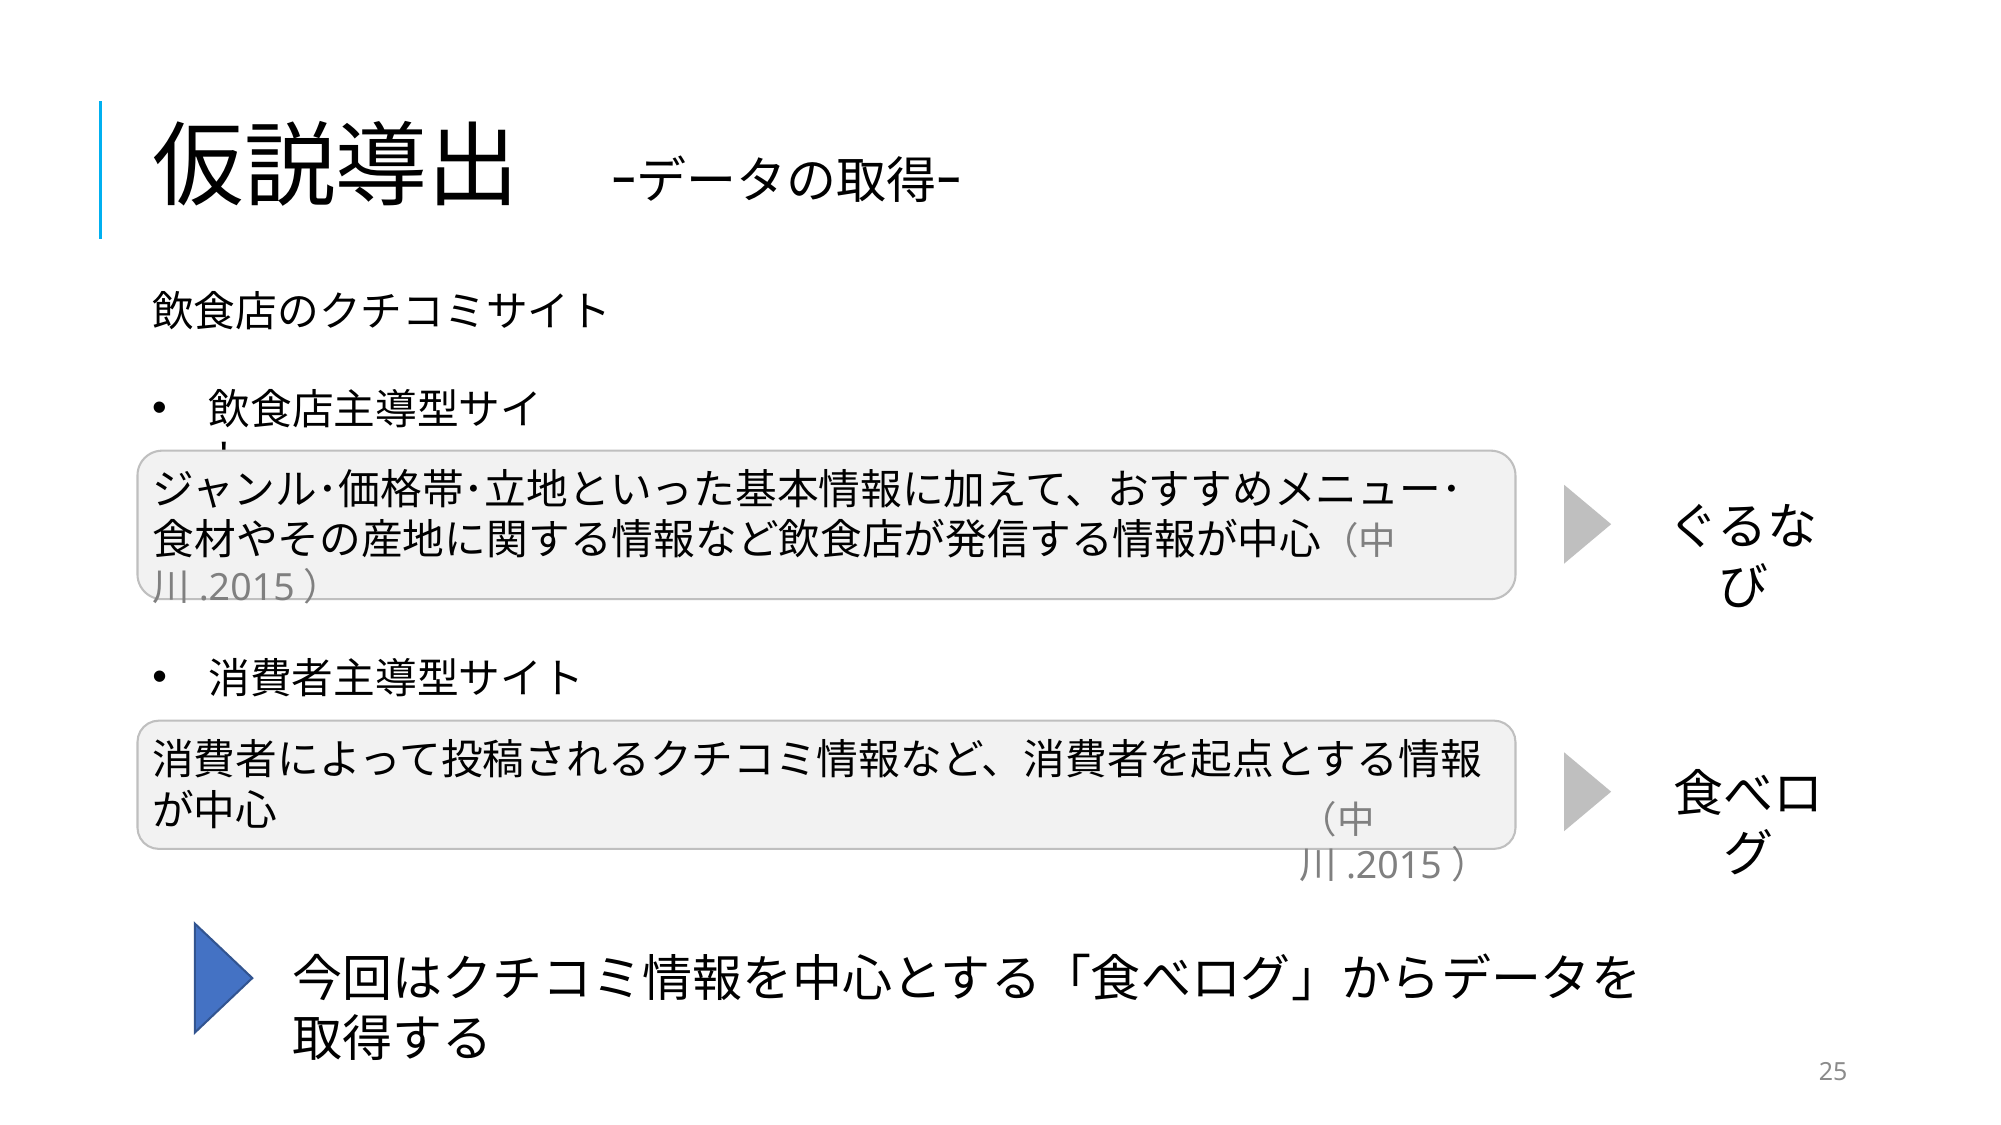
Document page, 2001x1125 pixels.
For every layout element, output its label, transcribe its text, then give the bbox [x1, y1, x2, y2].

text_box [137, 375, 1516, 600]
slide_number 25 [1412, 1042, 1863, 1103]
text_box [137, 644, 1533, 850]
text_box [1564, 484, 1612, 564]
title 仮説導出 ｰデータの取得ｰ [137, 59, 1863, 278]
text_box [193, 921, 254, 1035]
text_box [1564, 752, 1612, 832]
text_box 今回はクチコミ情報を中心とする「食べログ」からデータを取得する [277, 938, 1697, 1074]
text_box ぐるなび [1637, 486, 1850, 622]
text_box 飲食店のクチコミサイト [137, 277, 634, 343]
text_box 食べログ [1638, 753, 1860, 889]
